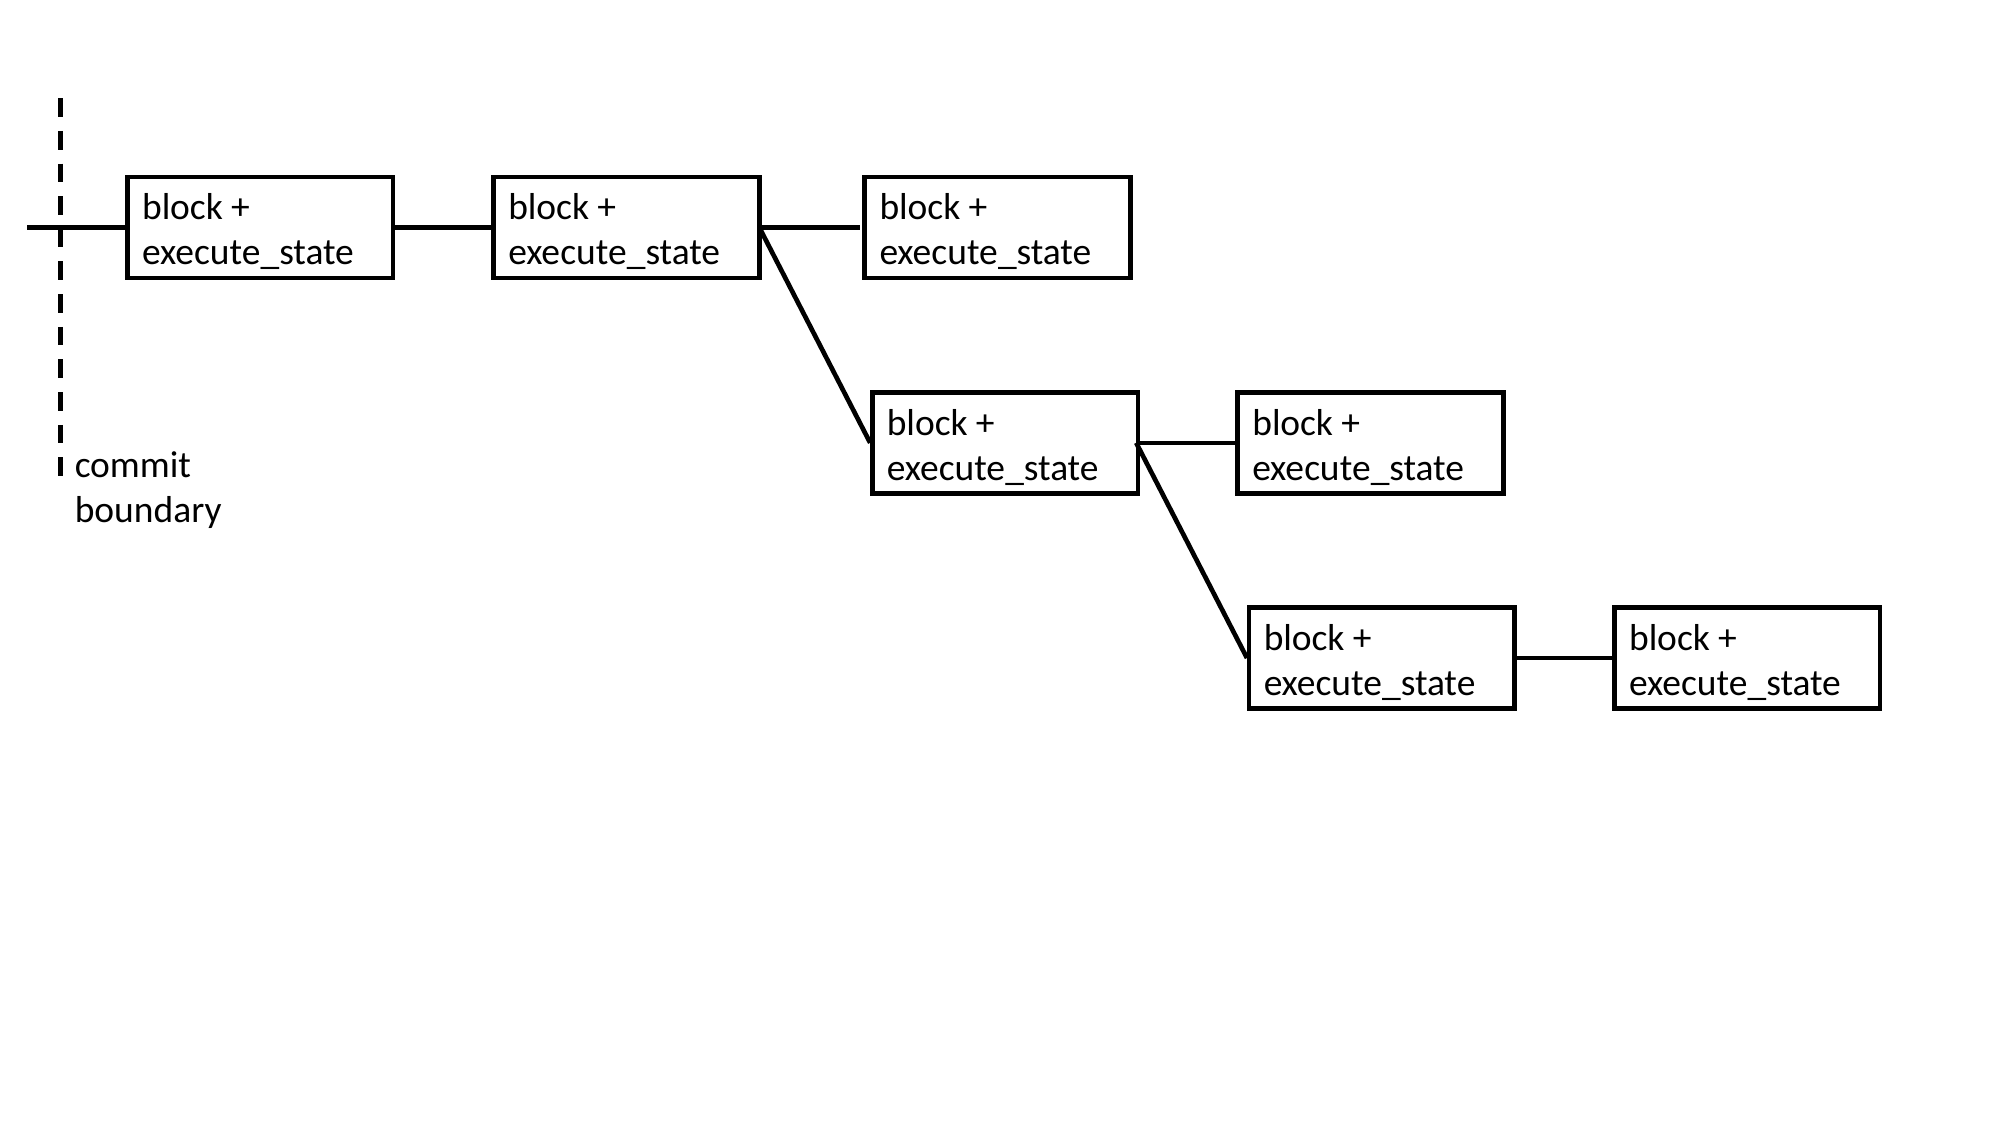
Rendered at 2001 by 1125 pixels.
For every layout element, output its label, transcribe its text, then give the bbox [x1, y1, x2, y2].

text_box block + execute_state [493, 176, 760, 279]
text_box block + execute_state [871, 391, 1139, 494]
text_box block + execute_state [1613, 606, 1881, 710]
text_box block + execute_state [864, 176, 1132, 279]
text_box commit boundary [60, 432, 237, 538]
text_box block + execute_state [1237, 391, 1504, 494]
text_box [759, 227, 871, 443]
text_box block + execute_state [126, 176, 394, 279]
text_box block + execute_state [1248, 606, 1516, 710]
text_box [1136, 442, 1247, 658]
